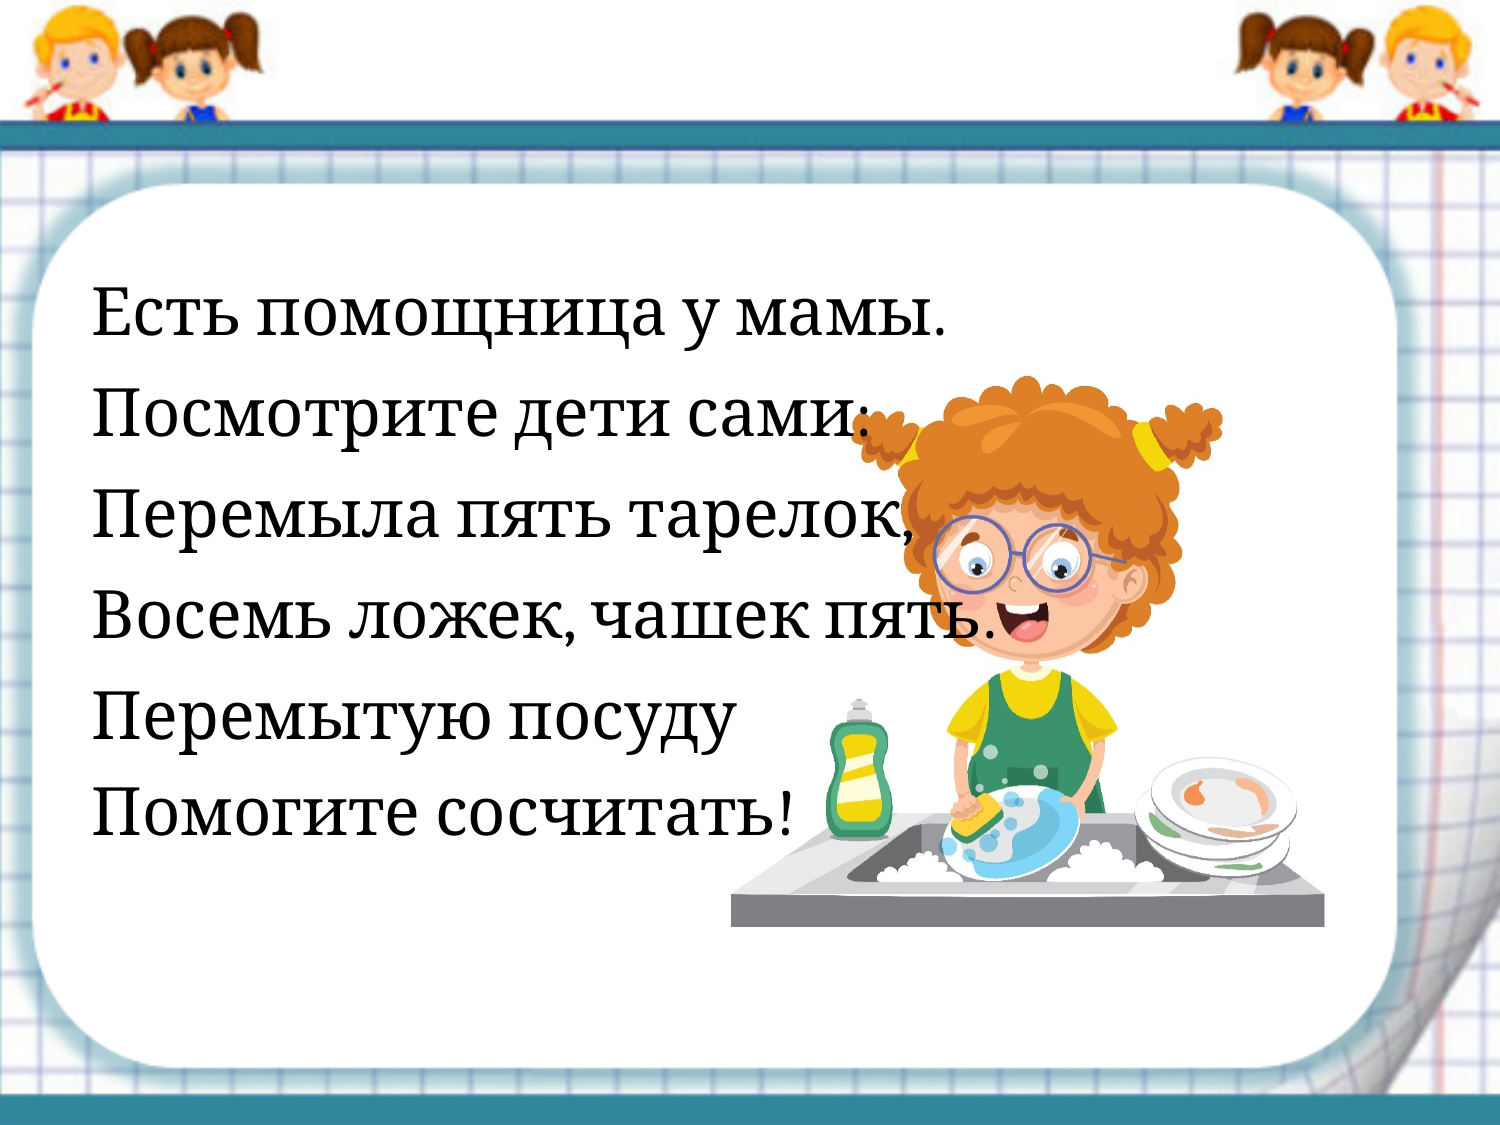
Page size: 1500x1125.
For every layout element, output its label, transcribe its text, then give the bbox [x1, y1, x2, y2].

picture [0, 0, 1500, 1125]
text_box Есть помощница у мамы. Посмотрите дети сами: Перемыла пять тарелок, Восемь ложек, чашек пять. Перемытую посуду Помогите сосчитать! [76, 255, 1081, 856]
